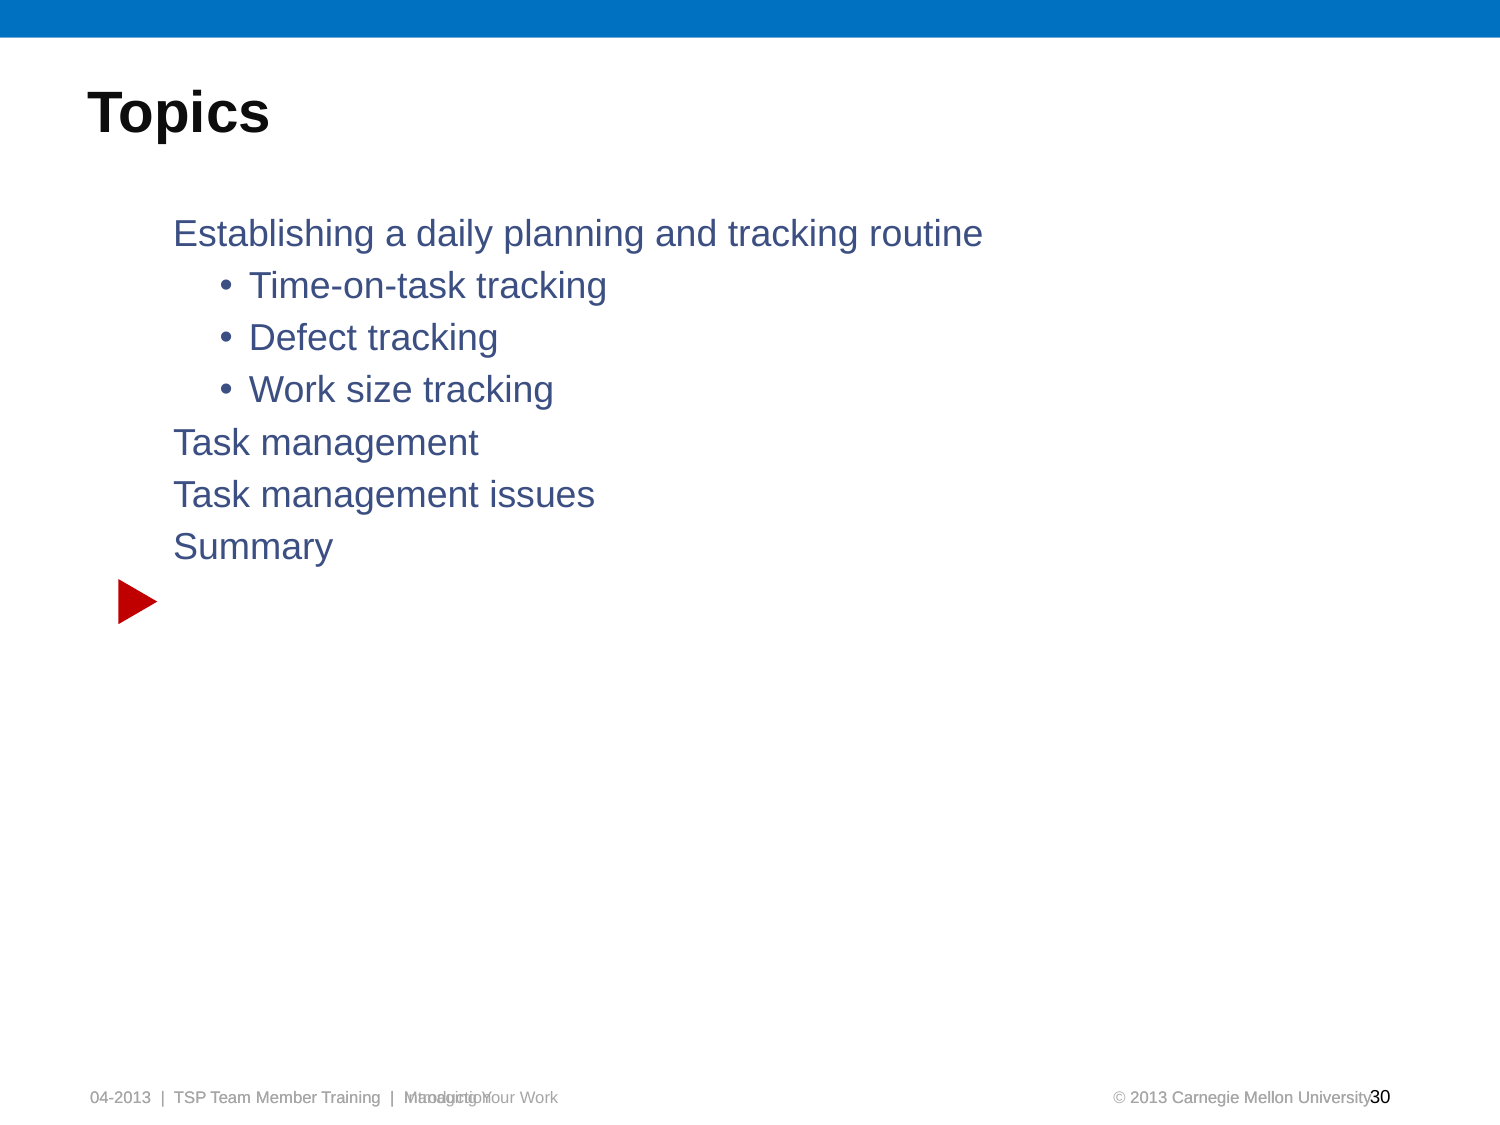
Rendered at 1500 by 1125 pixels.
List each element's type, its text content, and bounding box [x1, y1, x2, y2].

title Topics [87, 87, 1439, 226]
text_box [118, 579, 158, 625]
list Establishing a daily planning and tracking routine Time-on-task tracking Defect tracking Work size tracking Task management Task management issues Summary [154, 212, 1440, 1026]
